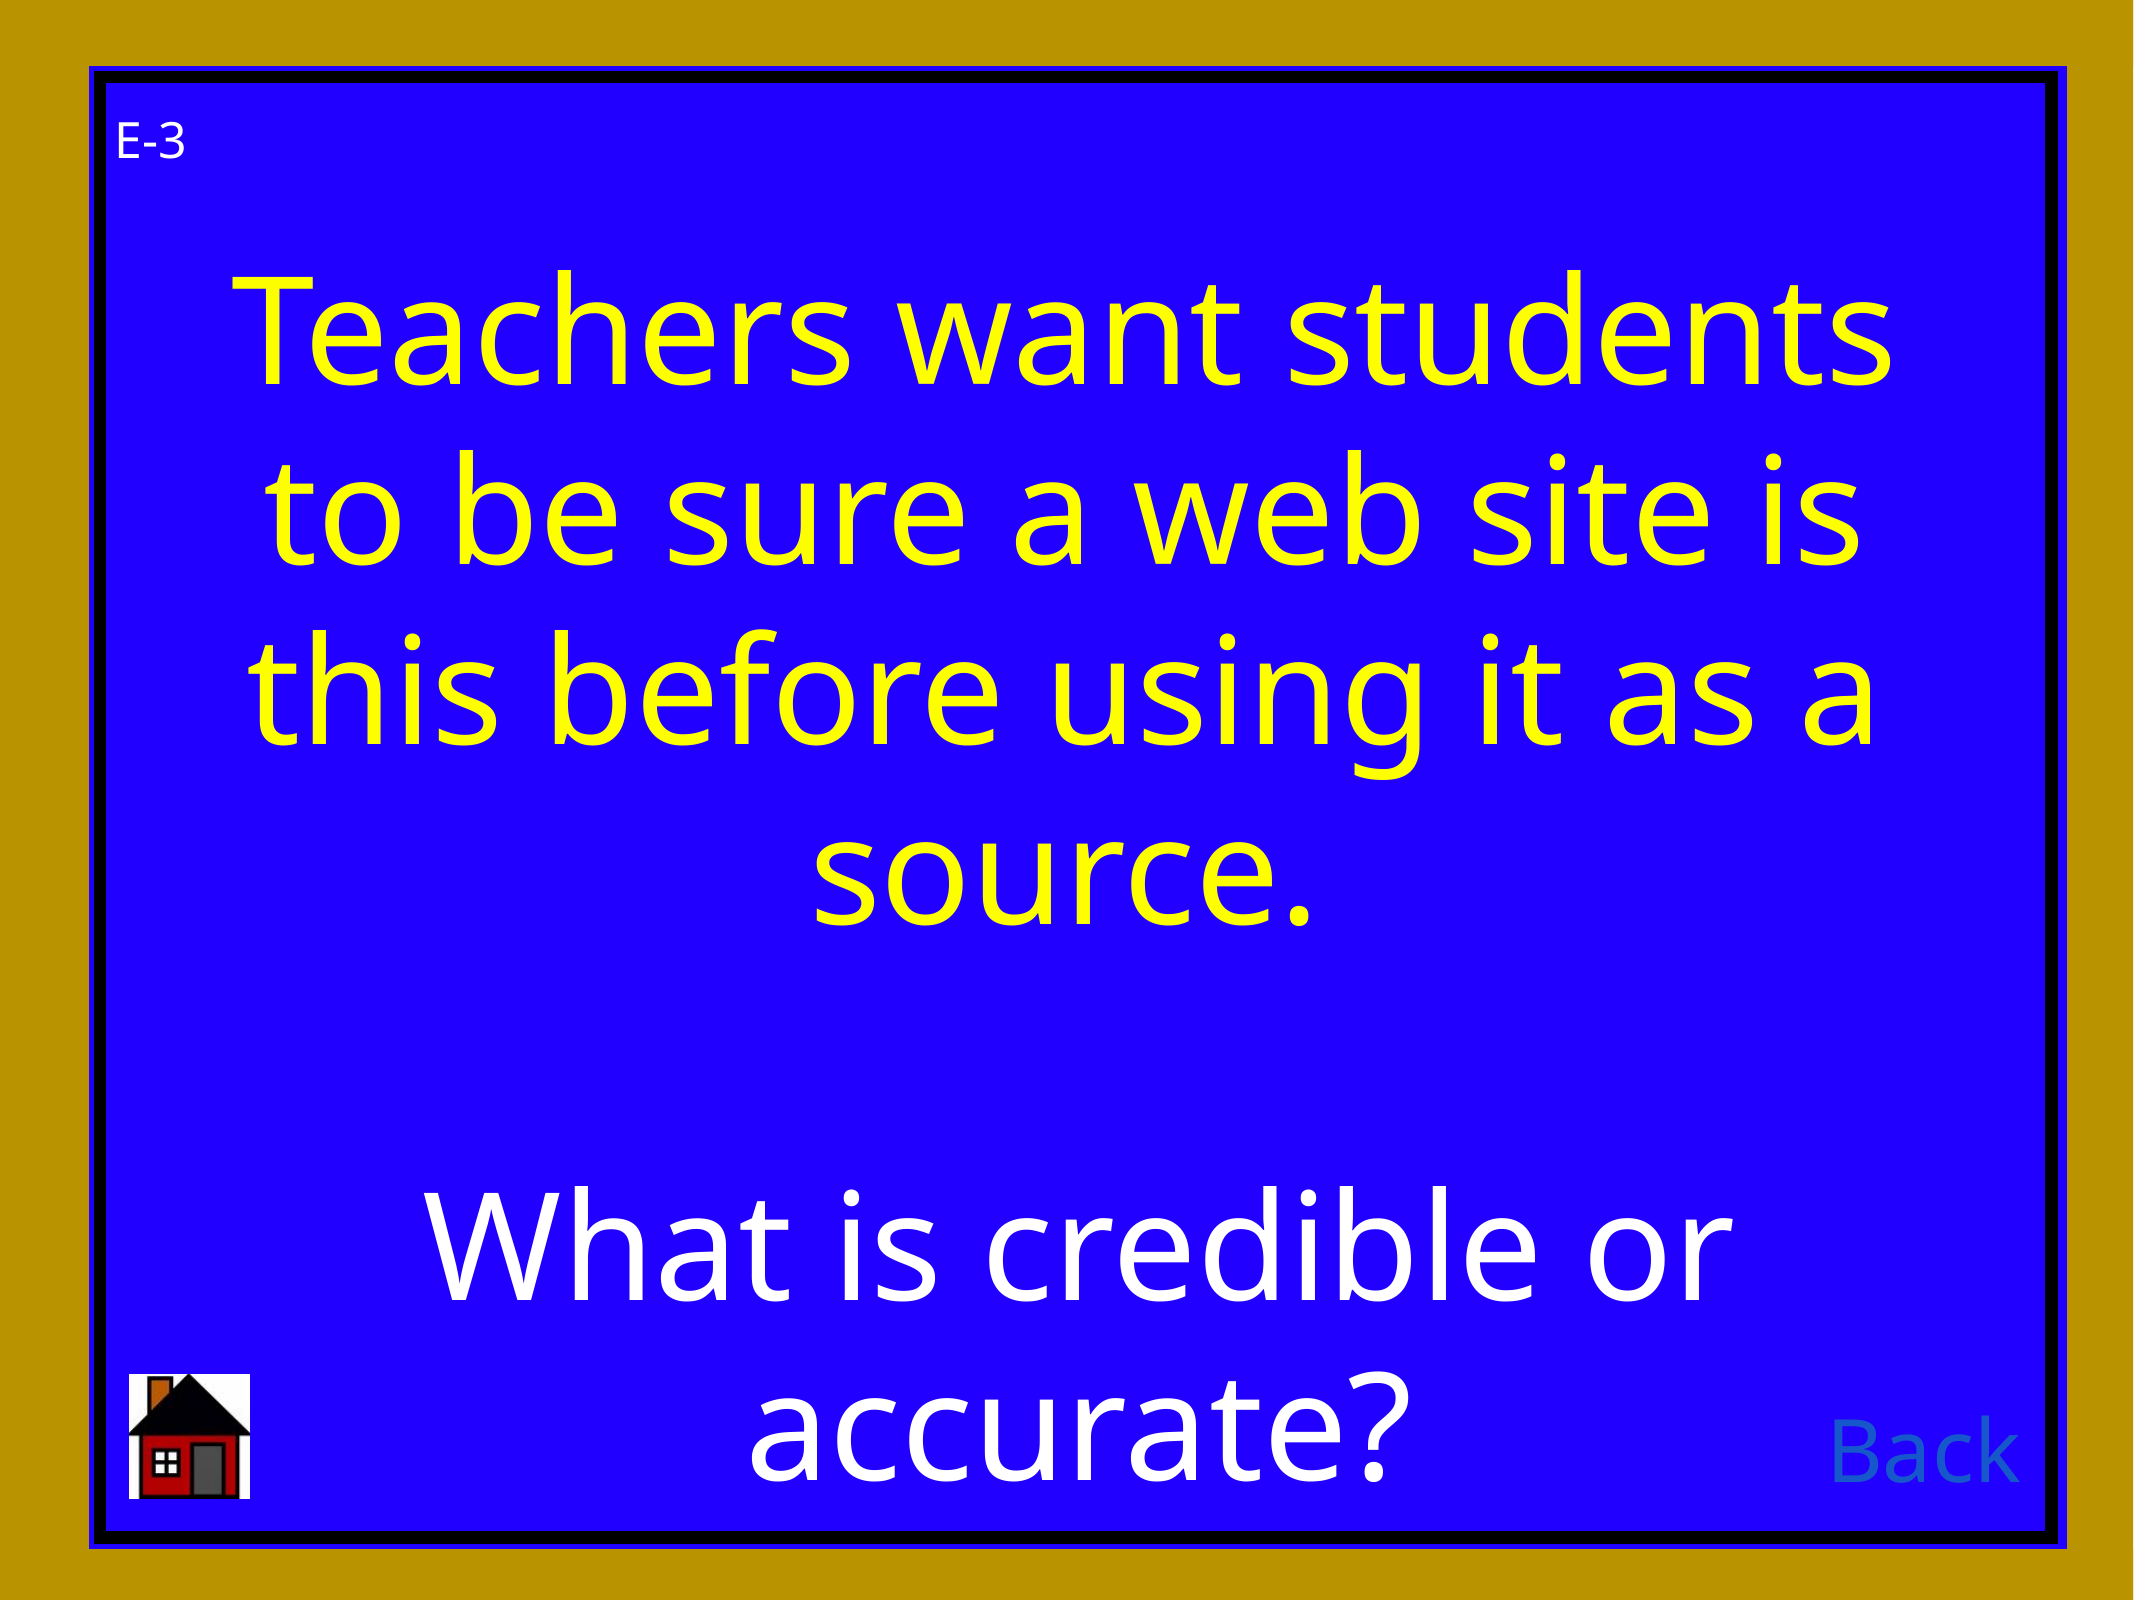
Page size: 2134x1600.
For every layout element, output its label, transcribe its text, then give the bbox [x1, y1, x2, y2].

text_box [0, 0, 2132, 1600]
picture [128, 1374, 250, 1499]
text_box E-3 [114, 108, 188, 169]
text_box What is credible or accurate? [154, 970, 2005, 1511]
text_box Teachers want students to be sure a web site is this before using it as a source. [229, 499, 1900, 690]
